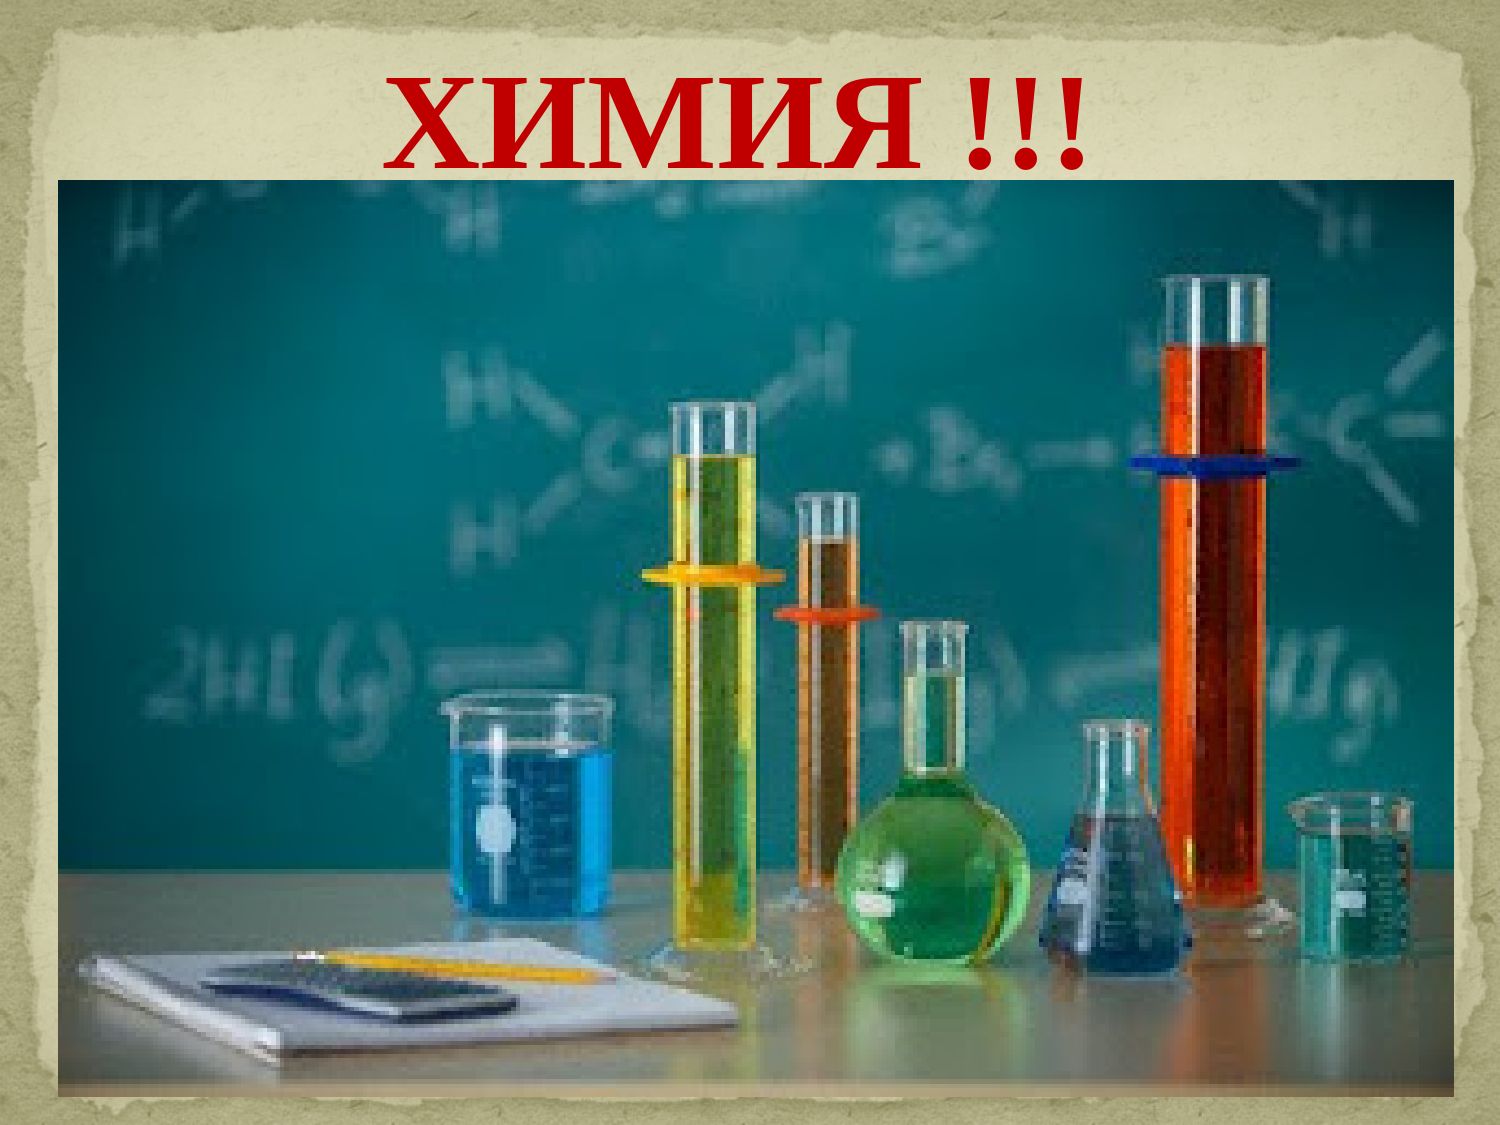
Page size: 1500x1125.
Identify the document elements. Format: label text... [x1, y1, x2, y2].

text_box ХИМИЯ !!! [70, 23, 1442, 170]
picture [58, 180, 1454, 1097]
